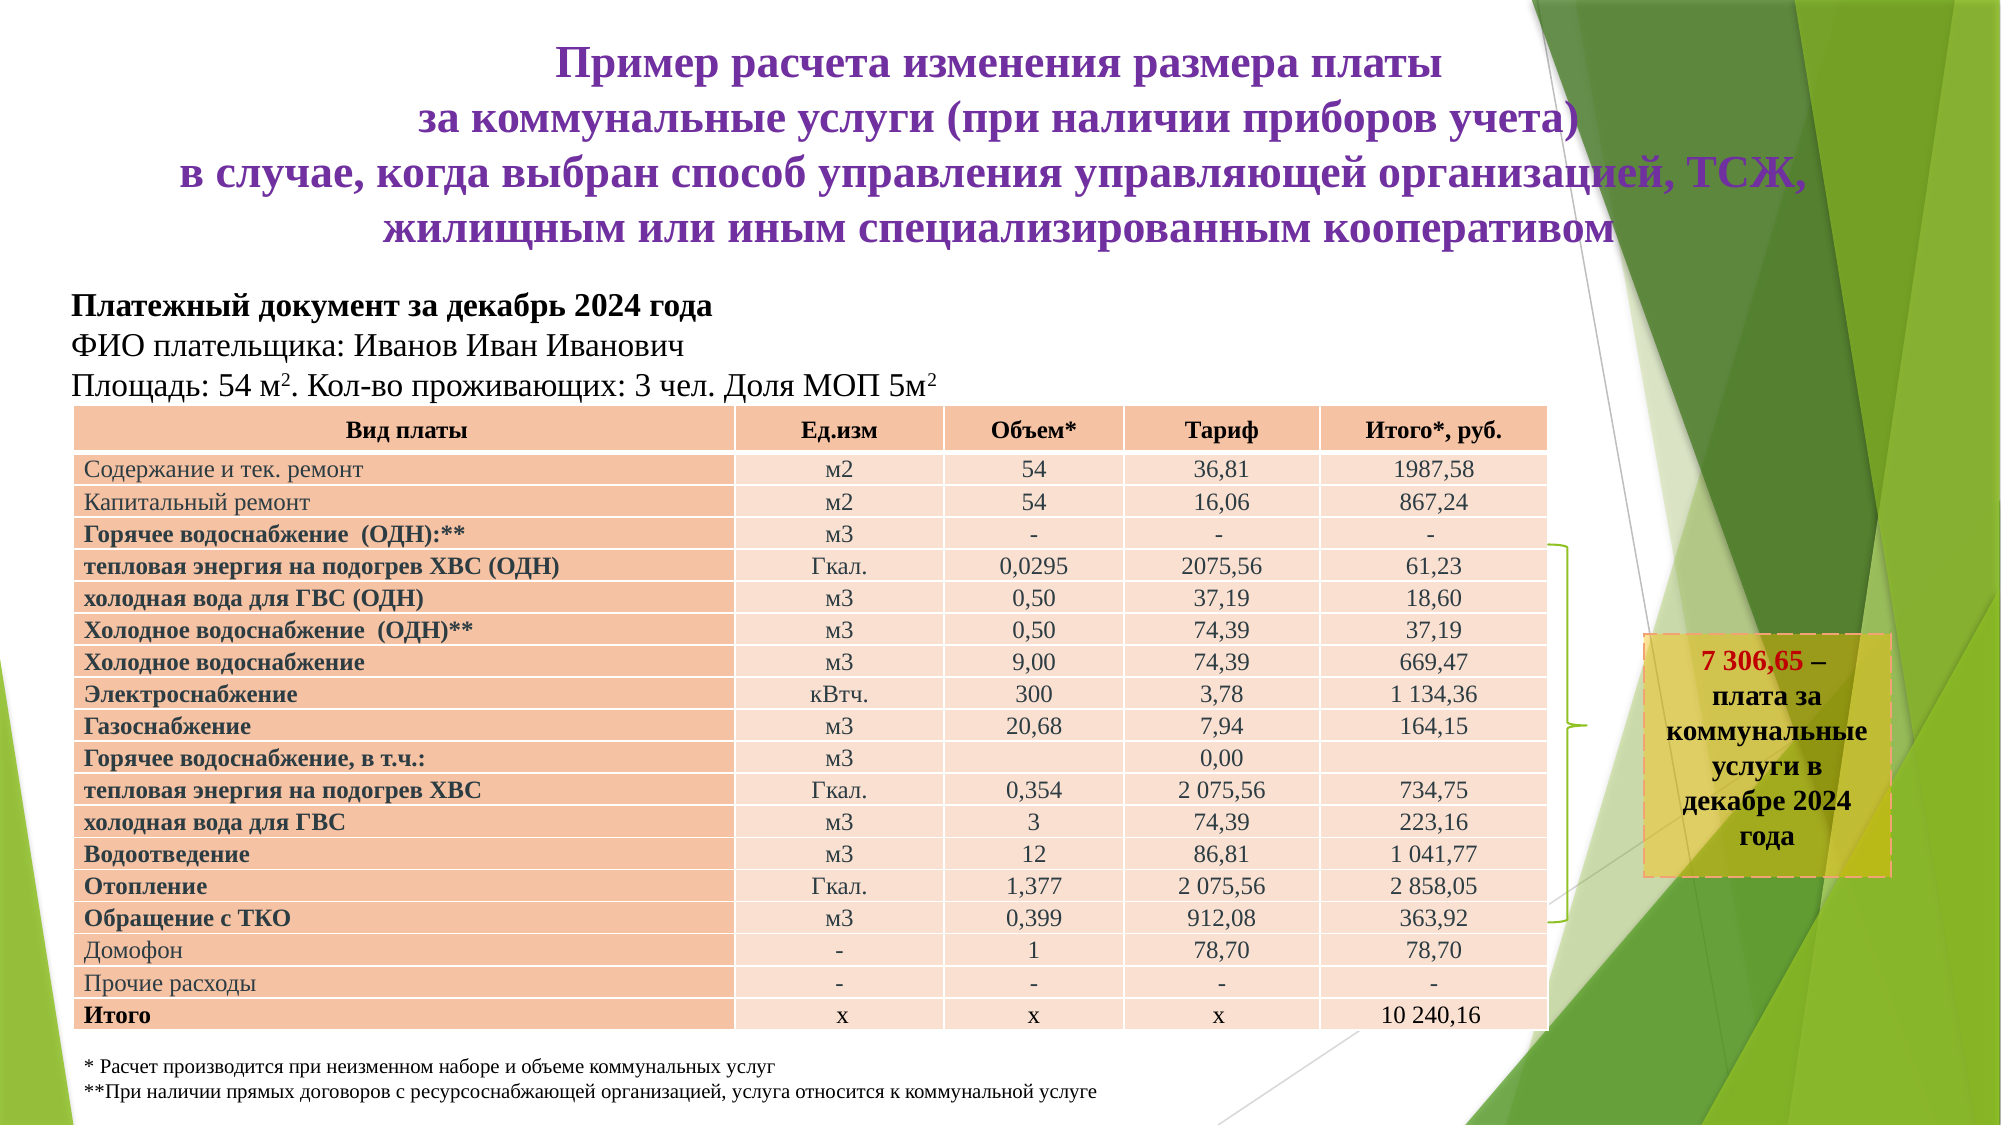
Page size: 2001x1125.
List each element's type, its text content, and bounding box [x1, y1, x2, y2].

table_cell 86,81 [1125, 838, 1319, 869]
table_cell - [736, 967, 943, 997]
table_cell 912,08 [1125, 902, 1319, 933]
table_cell 867,24 [1321, 486, 1547, 516]
table_cell Отопление [74, 870, 734, 901]
table_cell - [736, 934, 943, 965]
table_cell Холодное водоснабжение [74, 646, 734, 676]
table_cell м2 [736, 486, 943, 516]
table_cell 300 [945, 678, 1123, 708]
table_cell м3 [736, 614, 943, 644]
table_cell х [736, 999, 943, 1029]
table_cell Горячее водоснабжение (ОДН):** [74, 518, 734, 548]
table_cell [945, 742, 1123, 772]
table_cell 74,39 [1125, 614, 1319, 644]
table_cell Горячее водоснабжение, в т.ч.: [74, 742, 734, 772]
table_cell 1,377 [945, 870, 1123, 901]
table_cell м3 [736, 902, 943, 933]
table_cell холодная вода для ГВС (ОДН) [74, 582, 734, 612]
table_cell 3,78 [1125, 678, 1319, 708]
table_cell [1321, 742, 1547, 772]
table_cell - [1321, 967, 1547, 997]
table_cell Холодное водоснабжение (ОДН)** [74, 614, 734, 644]
table_header Объем* [945, 406, 1123, 450]
table_cell х [945, 999, 1123, 1029]
text_box [1547, 543, 1588, 924]
table_cell Капитальный ремонт [74, 486, 734, 516]
table_cell 1987,58 [1321, 455, 1547, 484]
table_cell 37,19 [1321, 614, 1547, 644]
table_cell 0,00 [1125, 742, 1319, 772]
table_cell м3 [736, 742, 943, 772]
table_cell 1 [945, 934, 1123, 965]
table_cell 54 [945, 455, 1123, 484]
table_cell м3 [736, 518, 943, 548]
table_cell м3 [736, 582, 943, 612]
table_cell 0,399 [945, 902, 1123, 933]
table_cell м3 [736, 806, 943, 837]
table_cell - [1125, 518, 1319, 548]
table_cell 2 075,56 [1125, 870, 1319, 901]
table_cell - [945, 967, 1123, 997]
table_cell 669,47 [1321, 646, 1547, 676]
table_cell Водоотведение [74, 838, 734, 869]
table_cell 54 [945, 486, 1123, 516]
table_cell холодная вода для ГВС [74, 806, 734, 837]
table_cell Электроснабжение [74, 678, 734, 708]
table_cell - [945, 518, 1123, 548]
table_cell 78,70 [1321, 934, 1547, 965]
table_cell Итого [74, 999, 734, 1029]
text_box 7 306,65 – плата за коммунальные услуги в декабре 2024 года [1643, 633, 1891, 878]
table_cell м3 [736, 838, 943, 869]
table_header Ед.изм [736, 406, 943, 450]
table_cell 7,94 [1125, 710, 1319, 740]
table_cell 3 [945, 806, 1123, 837]
table_cell Гкал. [736, 774, 943, 804]
table_cell Гкал. [736, 550, 943, 580]
table_cell Обращение с ТКО [74, 902, 734, 933]
table_cell 0,0295 [945, 550, 1123, 580]
table_cell 16,06 [1125, 486, 1319, 516]
table_cell 223,16 [1321, 806, 1547, 837]
table_cell 0,50 [945, 582, 1123, 612]
table_cell 74,39 [1125, 646, 1319, 676]
table_cell м3 [736, 710, 943, 740]
table_header Итого*, руб. [1321, 406, 1547, 450]
table_cell 2 075,56 [1125, 774, 1319, 804]
table_cell Газоснабжение [74, 710, 734, 740]
table_cell 10 240,16 [1321, 999, 1547, 1029]
table_cell 9,00 [945, 646, 1123, 676]
table_cell 20,68 [945, 710, 1123, 740]
table_cell 78,70 [1125, 934, 1319, 965]
table_cell м2 [736, 455, 943, 484]
table_cell 12 [945, 838, 1123, 869]
table_cell 2 858,05 [1321, 870, 1547, 901]
table_cell 164,15 [1321, 710, 1547, 740]
table_cell 734,75 [1321, 774, 1547, 804]
table_cell х [1125, 999, 1319, 1029]
table_cell 2075,56 [1125, 550, 1319, 580]
table_header Тариф [1125, 406, 1319, 450]
table_cell 1 134,36 [1321, 678, 1547, 708]
table_cell 74,39 [1125, 806, 1319, 837]
table_cell м3 [736, 646, 943, 676]
text_box Платежный документ за декабрь 2024 года ФИО плательщика: Иванов Иван Иванович Площадь: 54 м2. Кол-во проживающих: 3 чел. Доля МОП 5м2 [56, 275, 1971, 411]
table_cell 18,60 [1321, 582, 1547, 612]
table_cell Прочие расходы [74, 967, 734, 997]
table_header Вид платы [74, 406, 734, 450]
table_cell 0,50 [945, 614, 1123, 644]
table_cell тепловая энергия на подогрев ХВС (ОДН) [74, 550, 734, 580]
table_cell тепловая энергия на подогрев ХВС [74, 774, 734, 804]
table_cell 0,354 [945, 774, 1123, 804]
table_cell Содержание и тек. ремонт [74, 455, 734, 484]
table_cell 61,23 [1321, 550, 1547, 580]
table_cell 36,81 [1125, 455, 1319, 484]
table_cell 363,92 [1321, 902, 1547, 933]
table_cell кВтч. [736, 678, 943, 708]
table_cell Домофон [74, 934, 734, 965]
table_cell - [1321, 518, 1547, 548]
table_cell Гкал. [736, 870, 943, 901]
title Пример расчета изменения размера платы за коммунальные услуги (при наличии приборов учета) в случае, когда выбран способ управления управляющей организацией, ТСЖ, жилищным или иным специализированным кооперативом [12, 24, 1987, 246]
table_cell 1 041,77 [1321, 838, 1547, 869]
table_cell 37,19 [1125, 582, 1319, 612]
text_box * Расчет производится при неизменном наборе и объеме коммунальных услуг **При наличии прямых договоров с ресурсоснабжающей организацией, услуга относится к коммунальной услуге [69, 1044, 1448, 1110]
table_cell - [1125, 967, 1319, 997]
